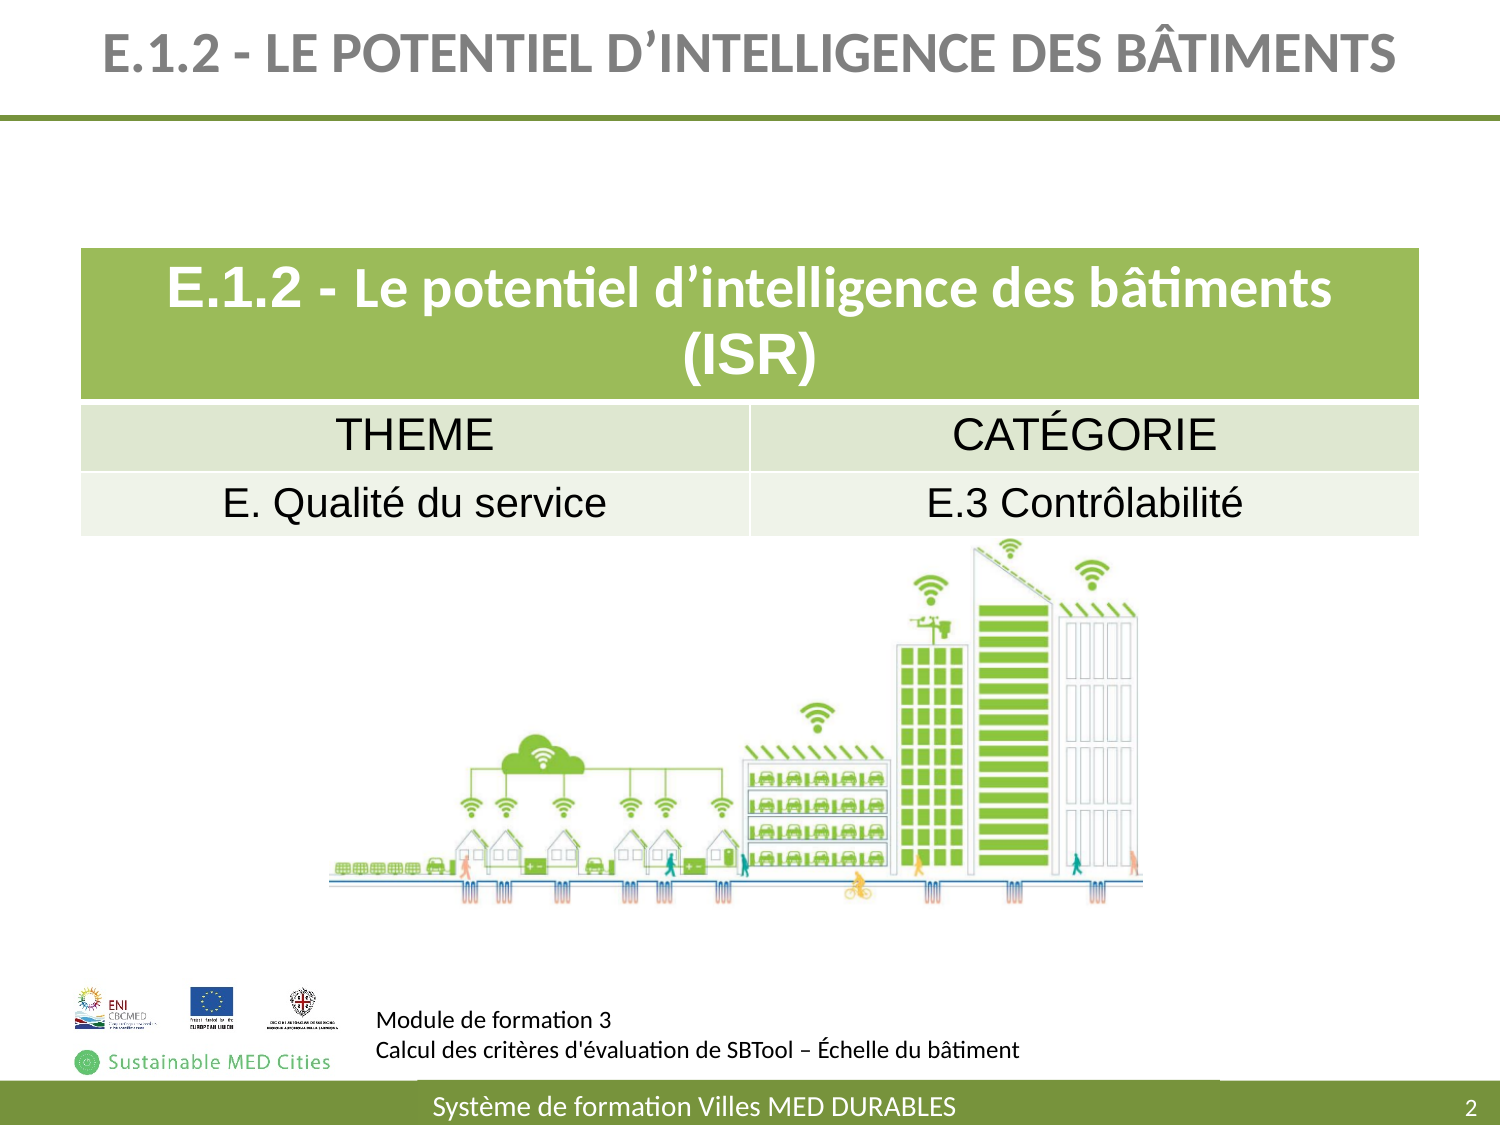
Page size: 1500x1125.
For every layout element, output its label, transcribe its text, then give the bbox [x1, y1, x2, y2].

picture [62, 978, 356, 1080]
text_box Système de formation Villes MED DURABLES [417, 1079, 1142, 1125]
table_cell E. Qualité du service [81, 473, 749, 536]
table_cell THEME [81, 405, 749, 471]
picture [328, 533, 1143, 919]
table_cell CATÉGORIE [751, 405, 1419, 471]
text_box Module de formation 3 Calcul des critères d'évaluation de SBTool – Échelle du bâtiment [360, 996, 1301, 1072]
table_cell E.3 Contrôlabilité [751, 473, 1419, 536]
slide_number 2 [1142, 1076, 1493, 1125]
table_header E.1.2 - Le potentiel d’intelligence des bâtiments (ISR) [81, 248, 1419, 399]
title E.1.2 - LE POTENTIEL D’INTELLIGENCE DES BÂTIMENTS [0, 0, 1500, 117]
